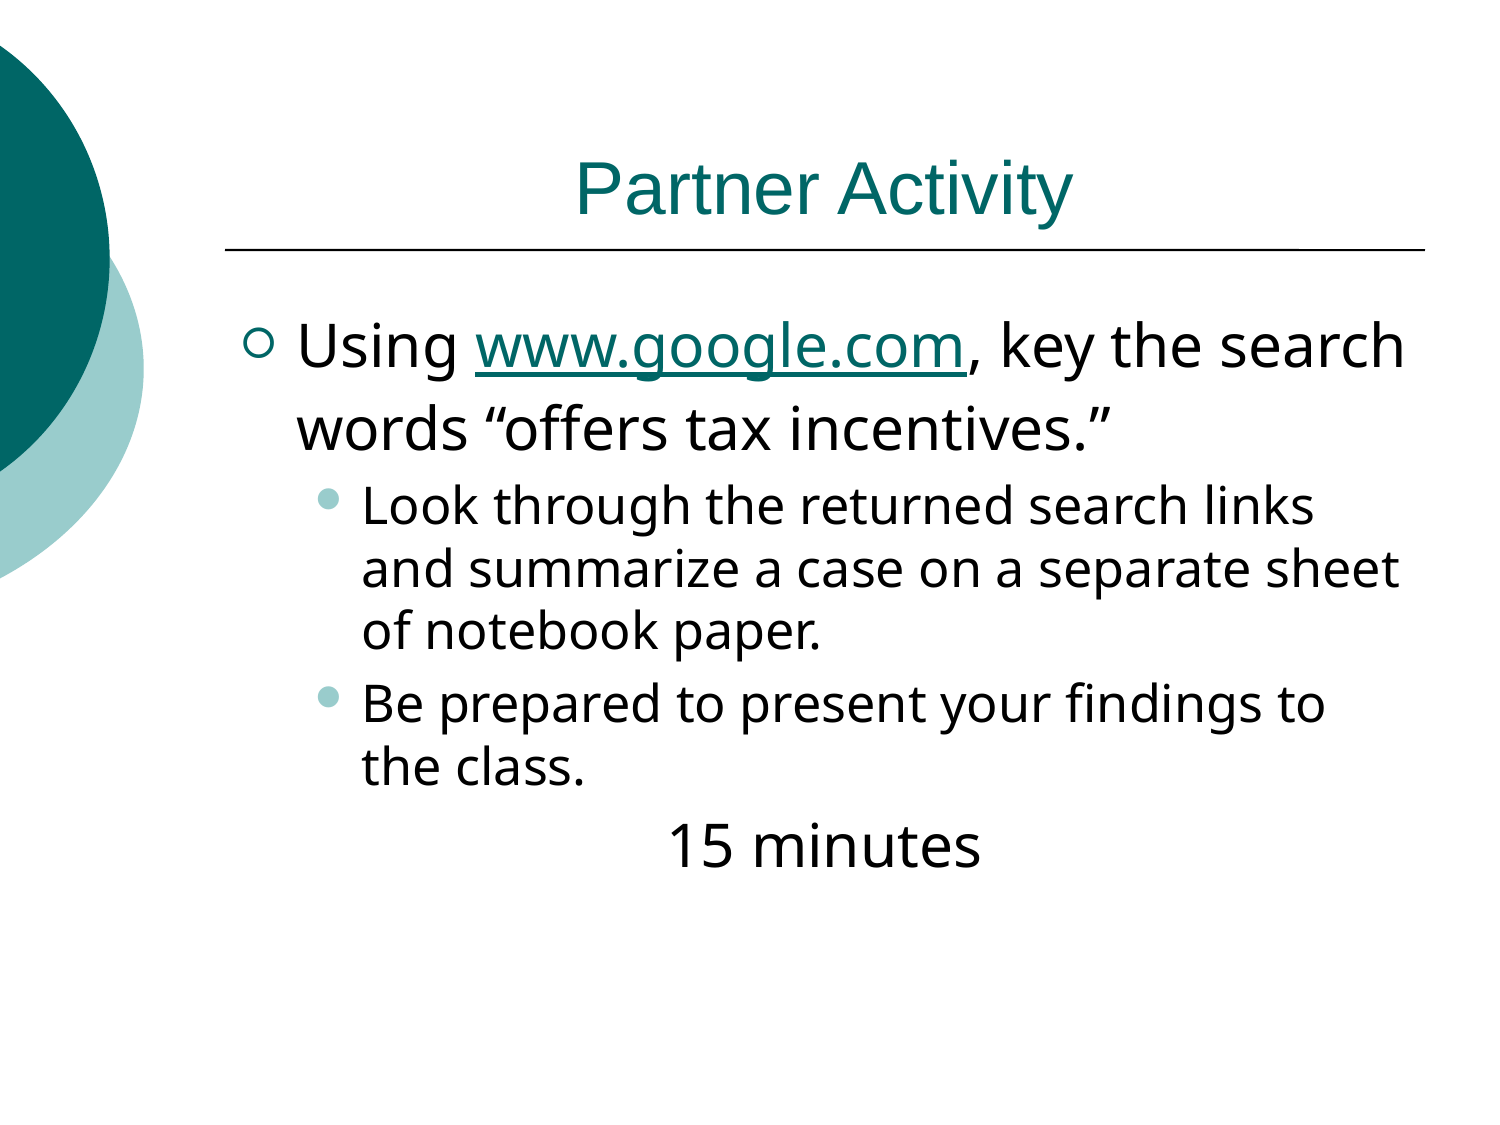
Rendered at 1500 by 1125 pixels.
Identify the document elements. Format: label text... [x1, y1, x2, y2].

list Using www.google.com, key the search words “offers tax incentives.” Look through the returned search links and summarize a case on a separate sheet of notebook paper. Be prepared to present your findings to the class. 15 minutes [224, 299, 1425, 975]
title Partner Activity [224, 49, 1425, 237]
